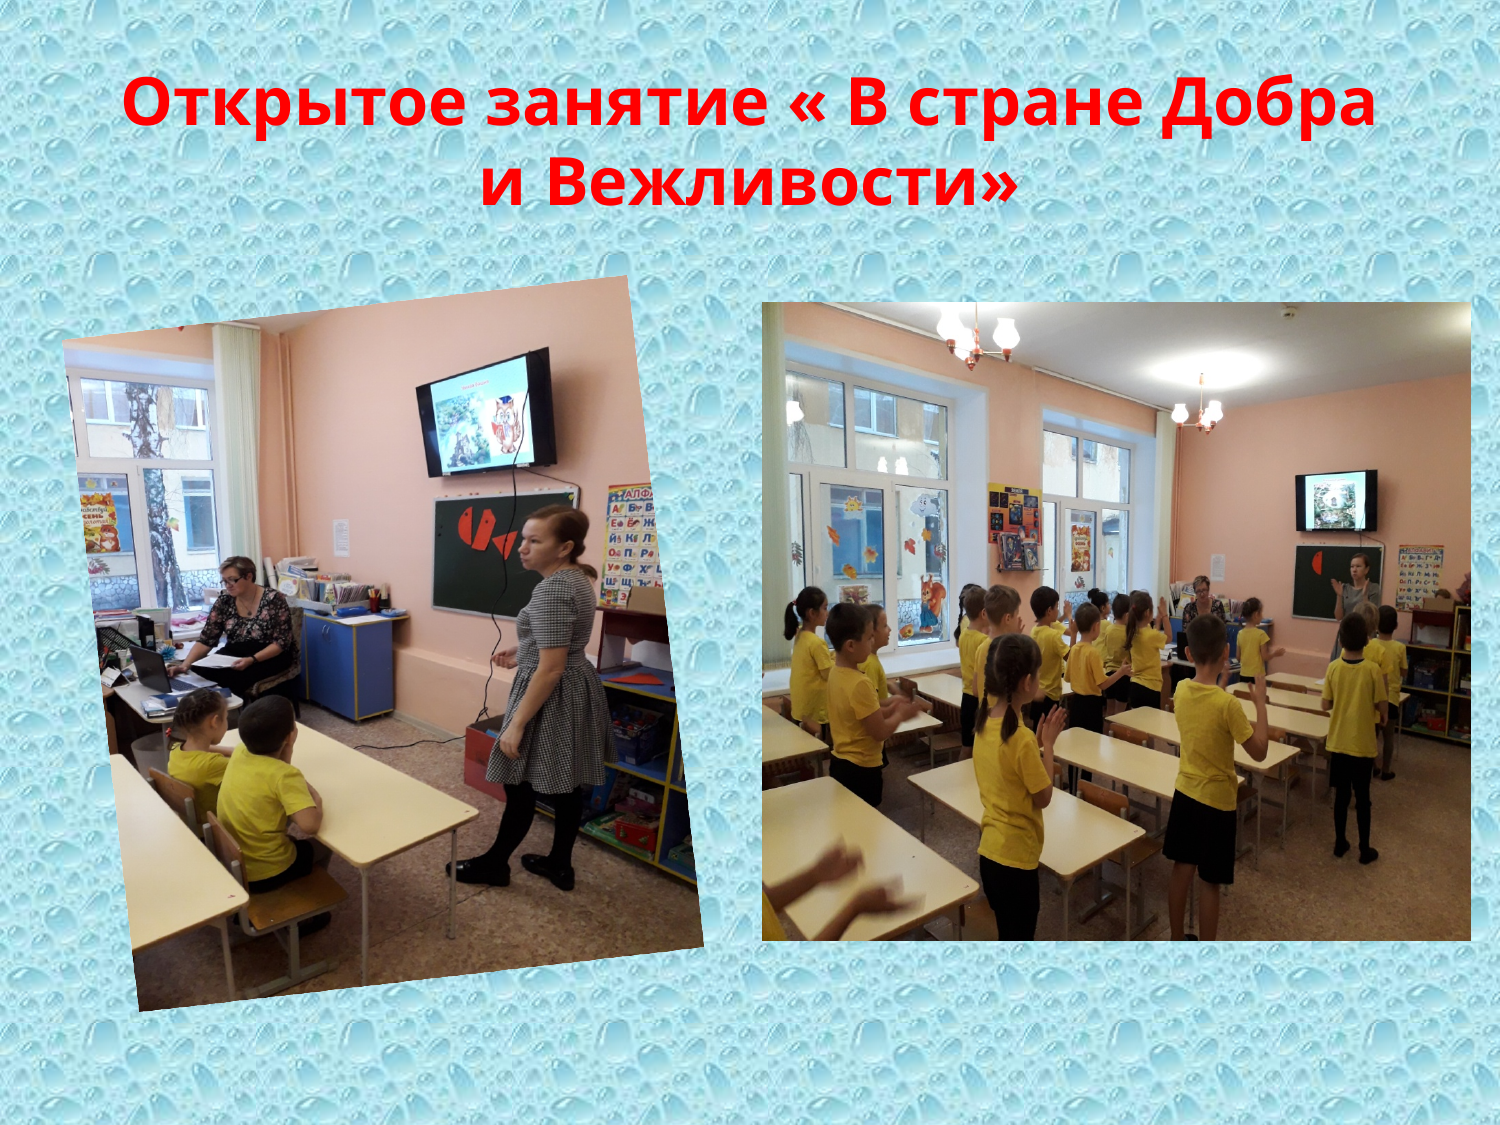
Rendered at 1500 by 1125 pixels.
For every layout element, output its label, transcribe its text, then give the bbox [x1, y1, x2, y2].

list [762, 302, 1471, 941]
title Открытое занятие « В стране Добра и Вежливости» [75, 45, 1425, 233]
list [44, 358, 721, 928]
picture [0, 0, 1500, 1125]
